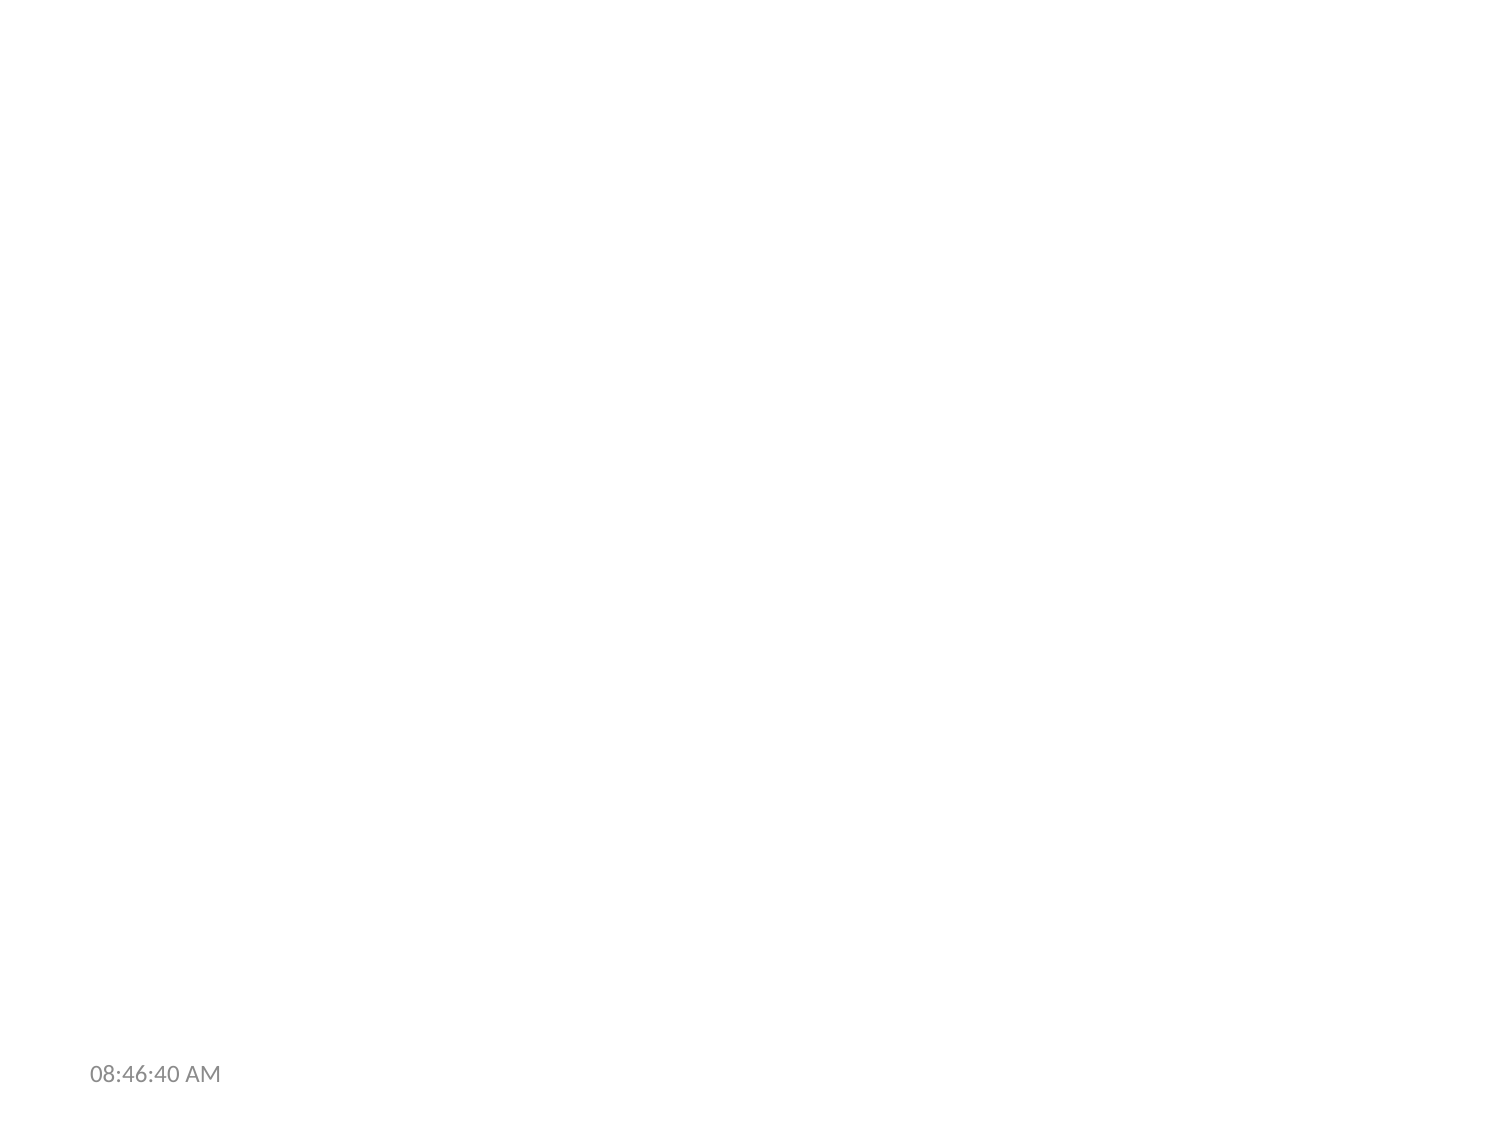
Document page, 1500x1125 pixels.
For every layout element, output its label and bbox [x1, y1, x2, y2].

slide_number [75, 1042, 425, 1103]
